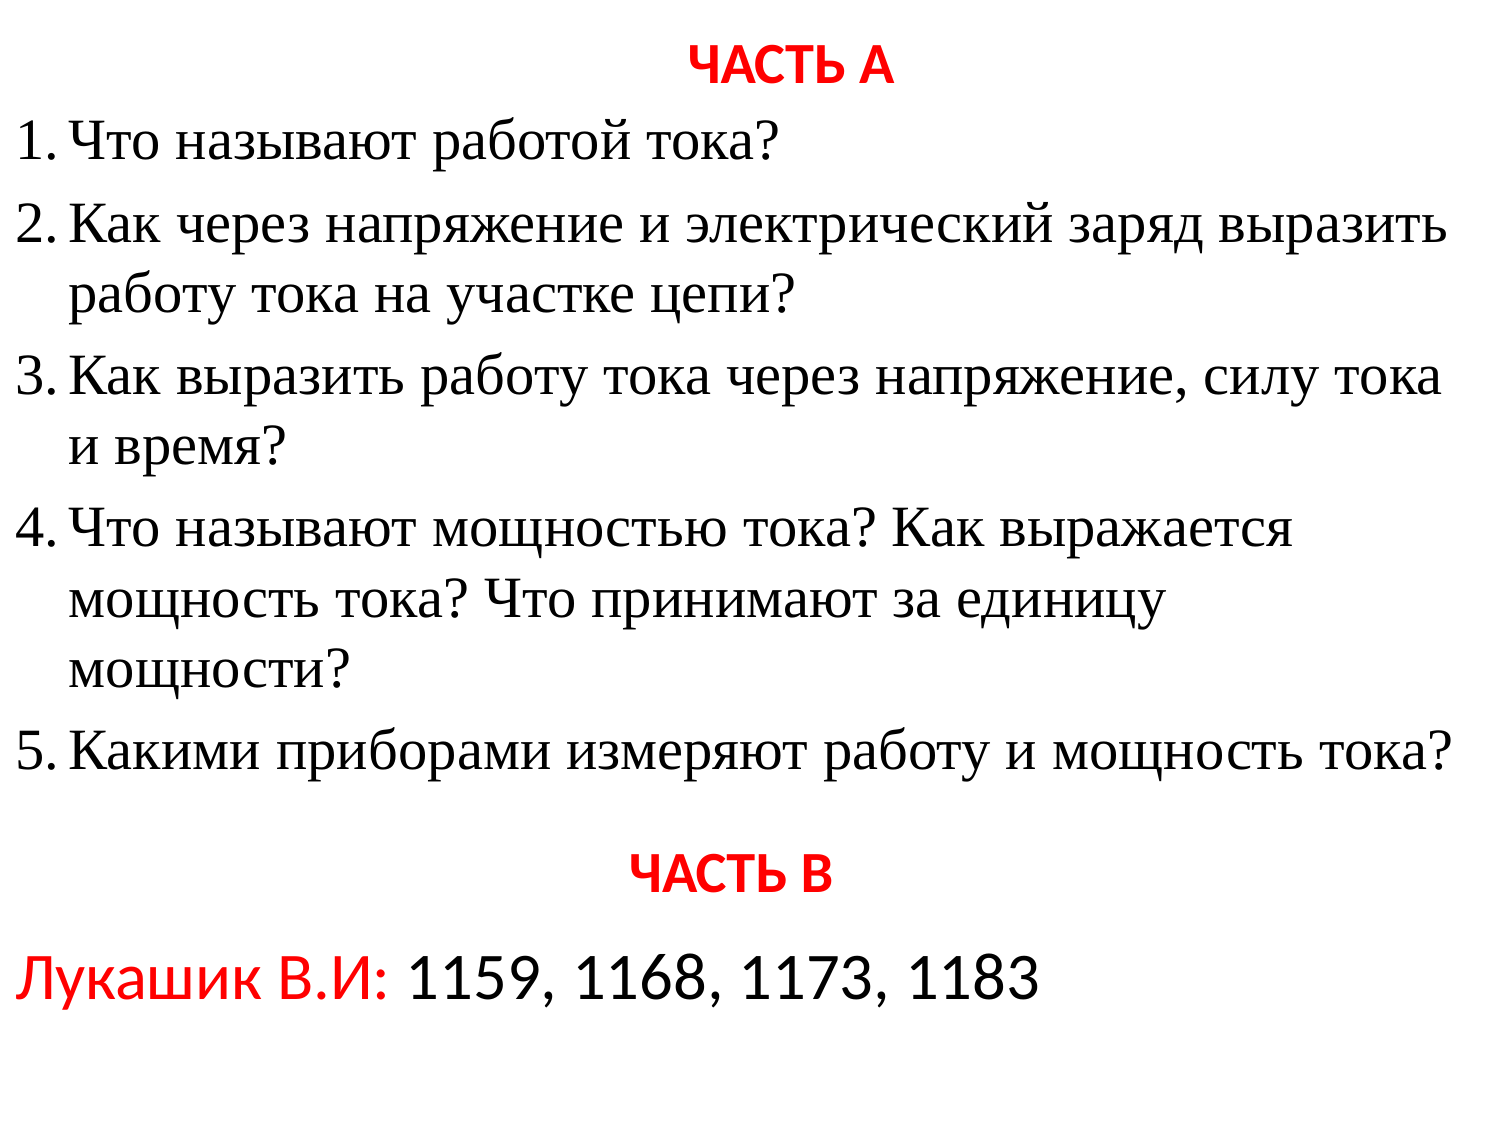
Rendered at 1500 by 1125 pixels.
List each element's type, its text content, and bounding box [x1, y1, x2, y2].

text_box Лукашик В.И: 1159, 1168, 1173, 1183 [0, 925, 1418, 1079]
text_box ЧАСТЬ В [93, 808, 1369, 925]
title ЧАСТЬ А [82, 0, 1500, 122]
subtitle Что называют работой тока? Как через напряжение и электрический заряд выразить работу тока на участке цепи? Как выразить работу тока через напряжение, силу тока и время? Что называют мощностью тока? Как выражается мощность тока? Что принимают за единицу мощности? Какими приборами измеряют работу и мощность тока? [0, 93, 1477, 868]
